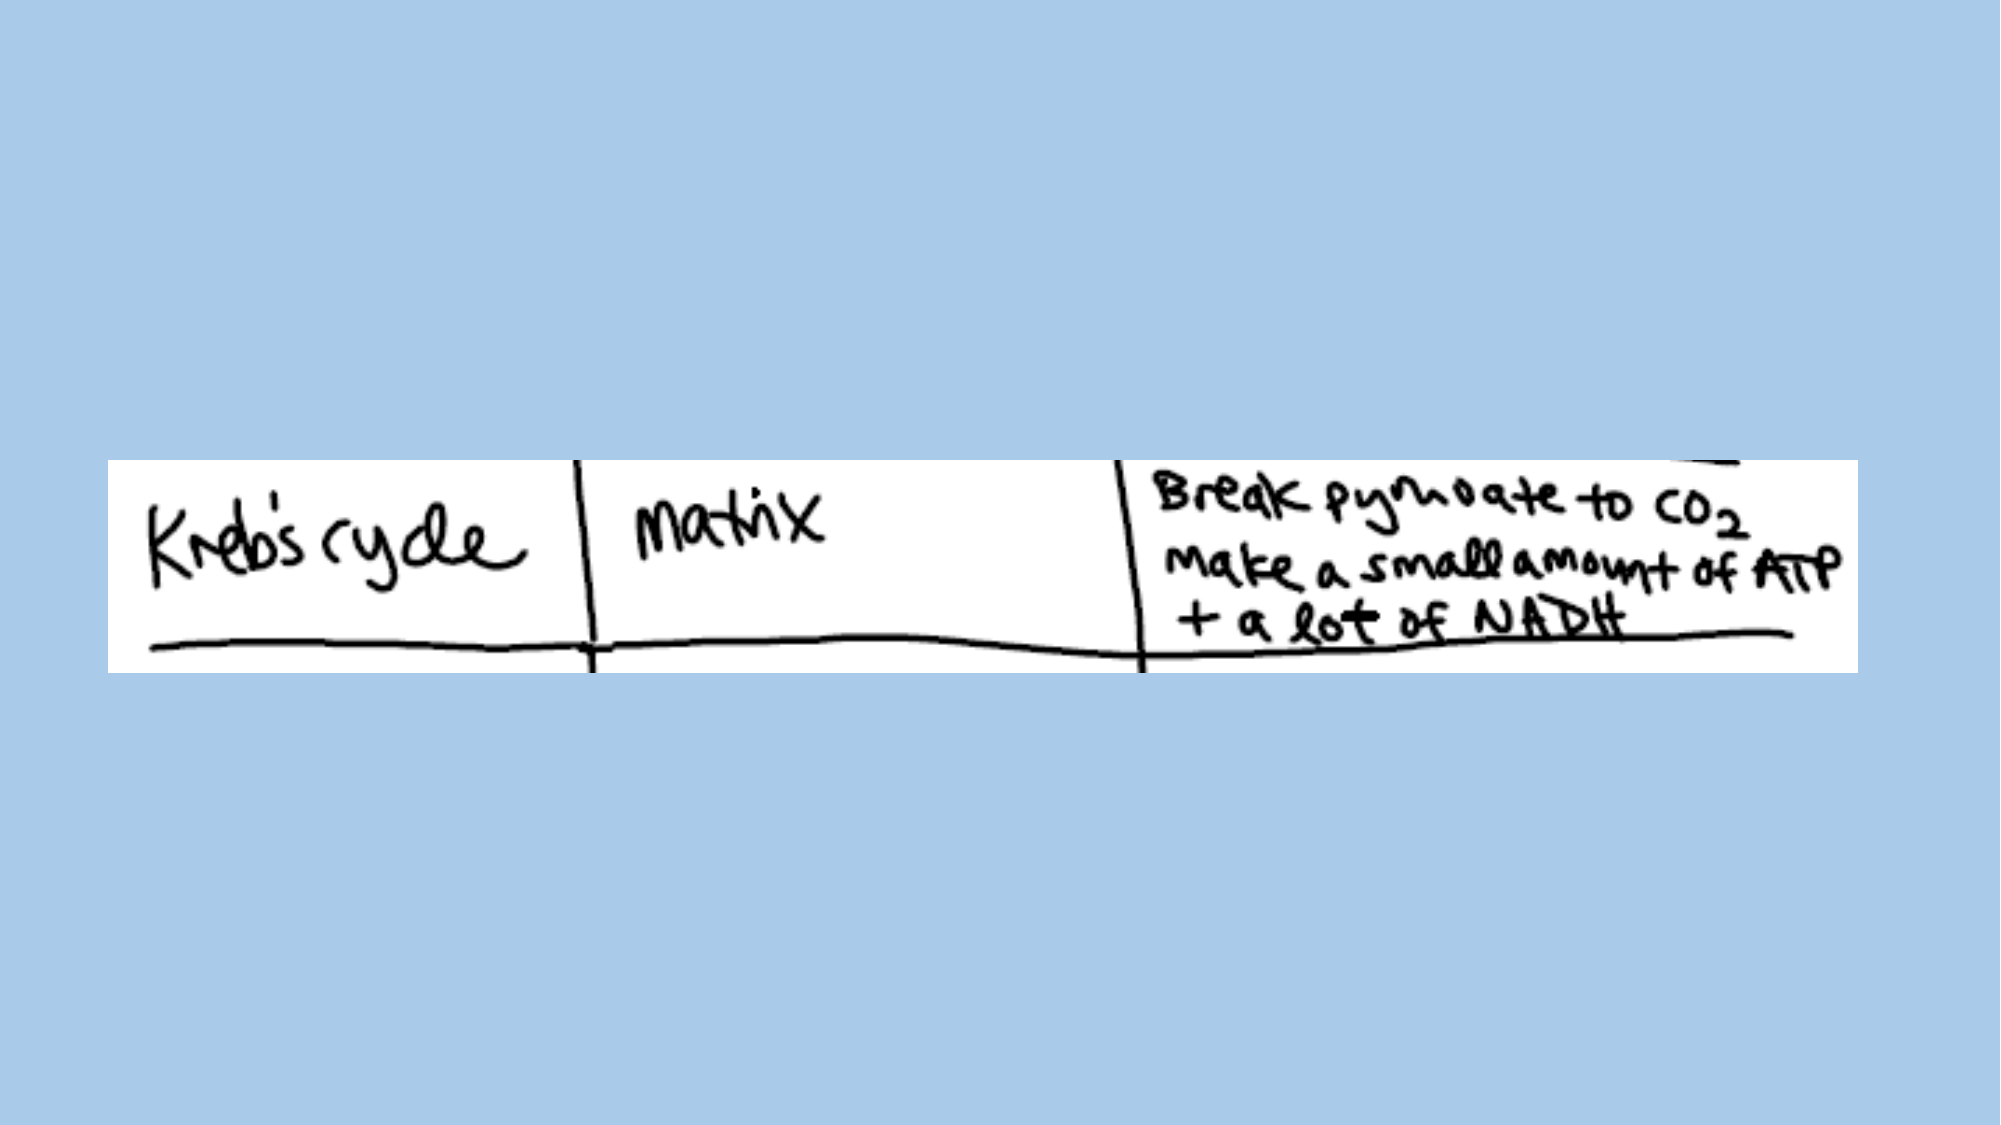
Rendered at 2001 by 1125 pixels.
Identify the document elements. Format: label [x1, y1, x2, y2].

picture [108, 460, 1858, 673]
